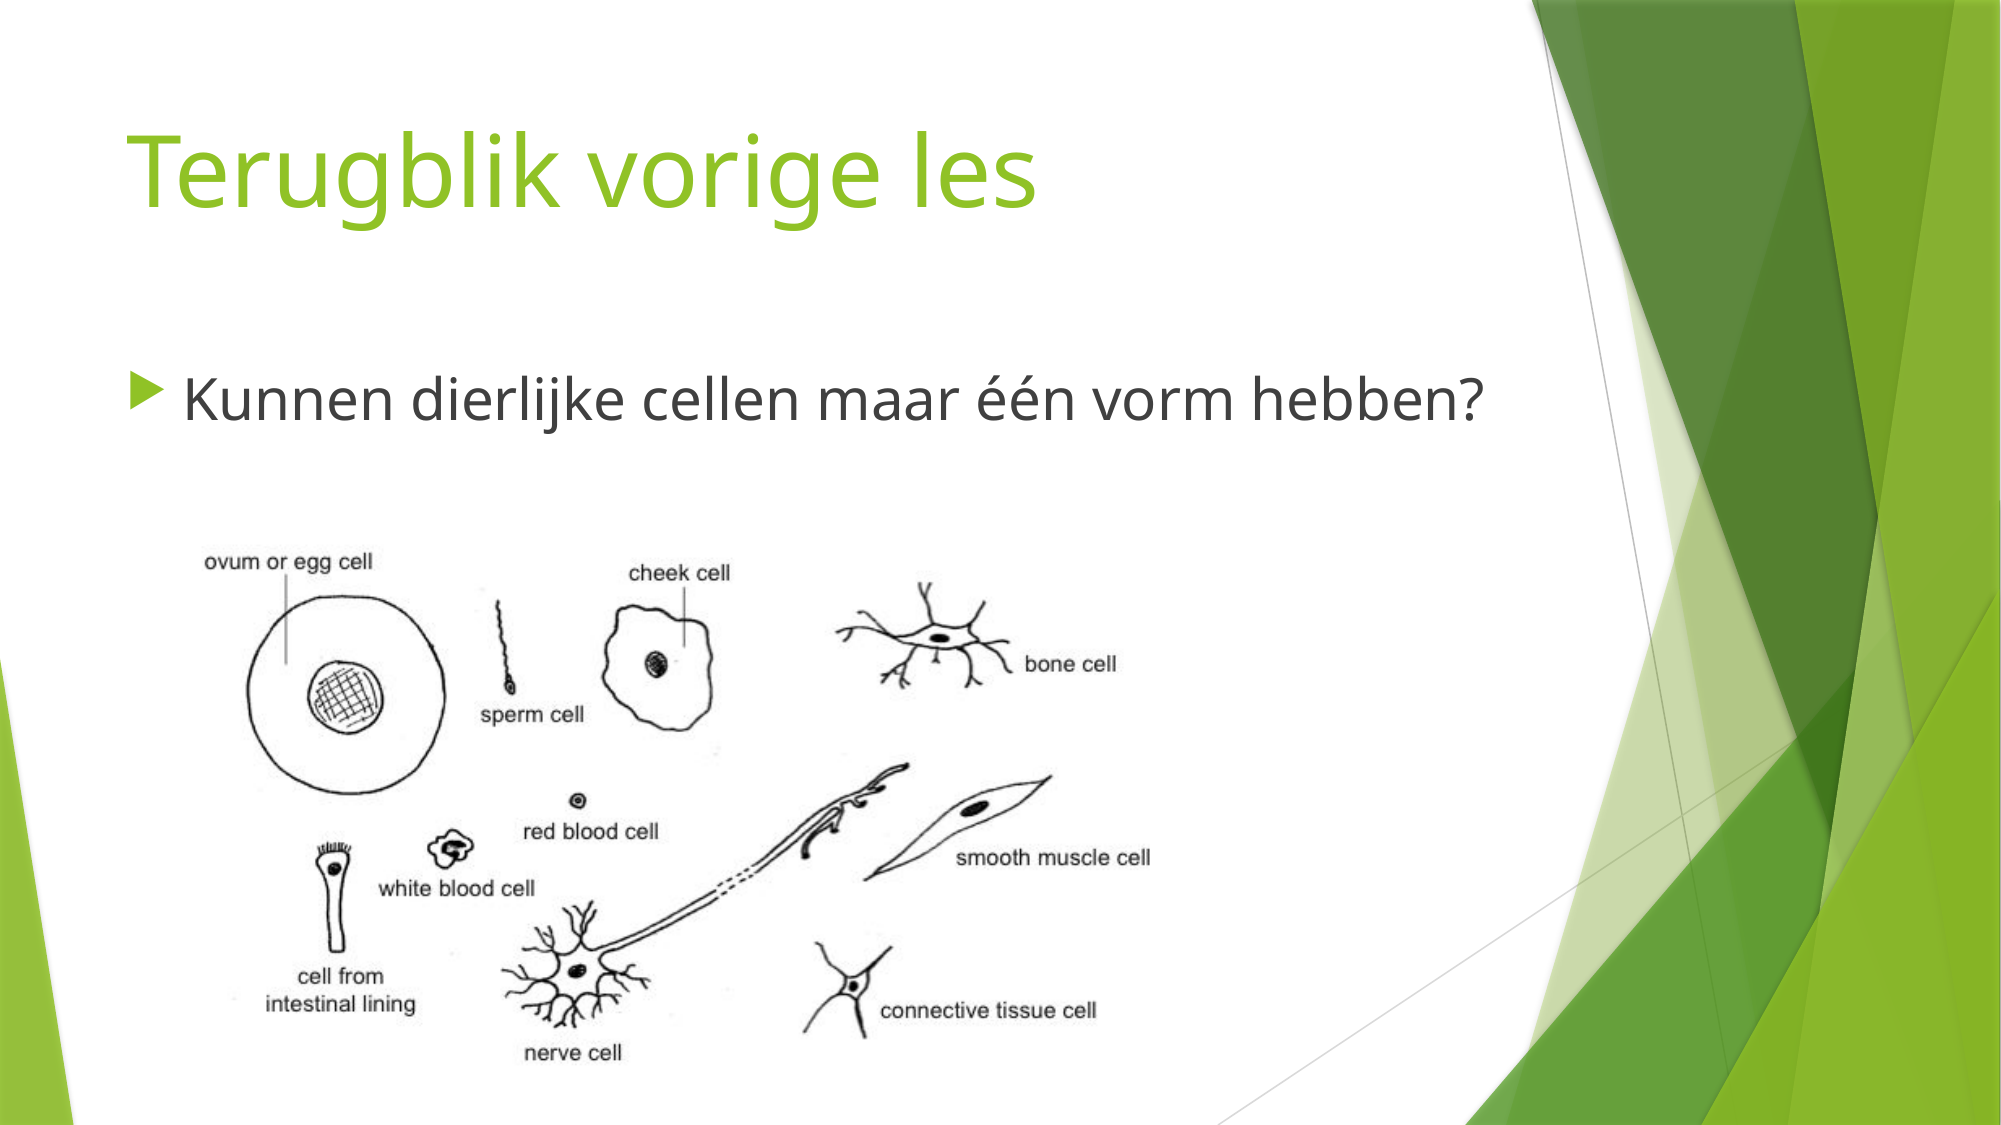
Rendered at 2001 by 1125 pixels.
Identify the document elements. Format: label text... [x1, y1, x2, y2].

picture [188, 532, 1244, 1085]
list Kunnen dierlijke cellen maar één vorm hebben? [111, 354, 1522, 992]
title Terugblik vorige les [111, 99, 1522, 317]
